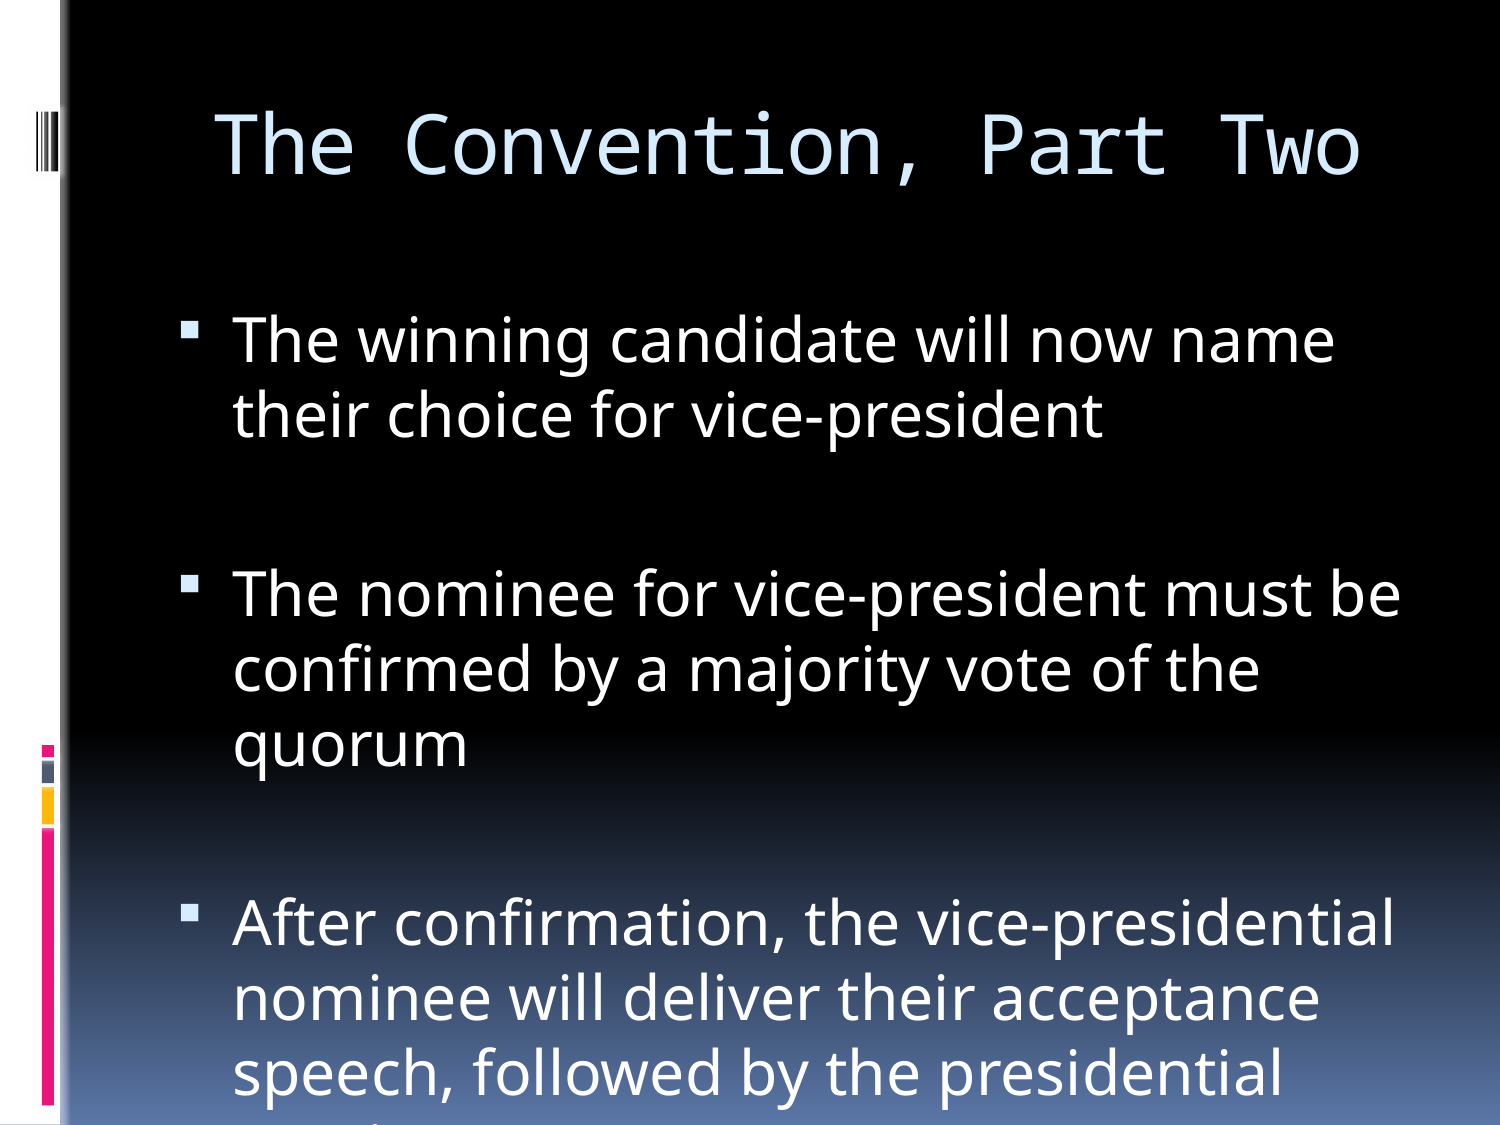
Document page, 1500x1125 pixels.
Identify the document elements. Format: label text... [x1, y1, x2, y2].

title The Convention, Part Two [150, 83, 1425, 234]
list The winning candidate will now name their choice for vice-president The nominee for vice-president must be confirmed by a majority vote of the quorum After confirmation, the vice-presidential nominee will deliver their acceptance speech, followed by the presidential nominee [150, 292, 1425, 1043]
